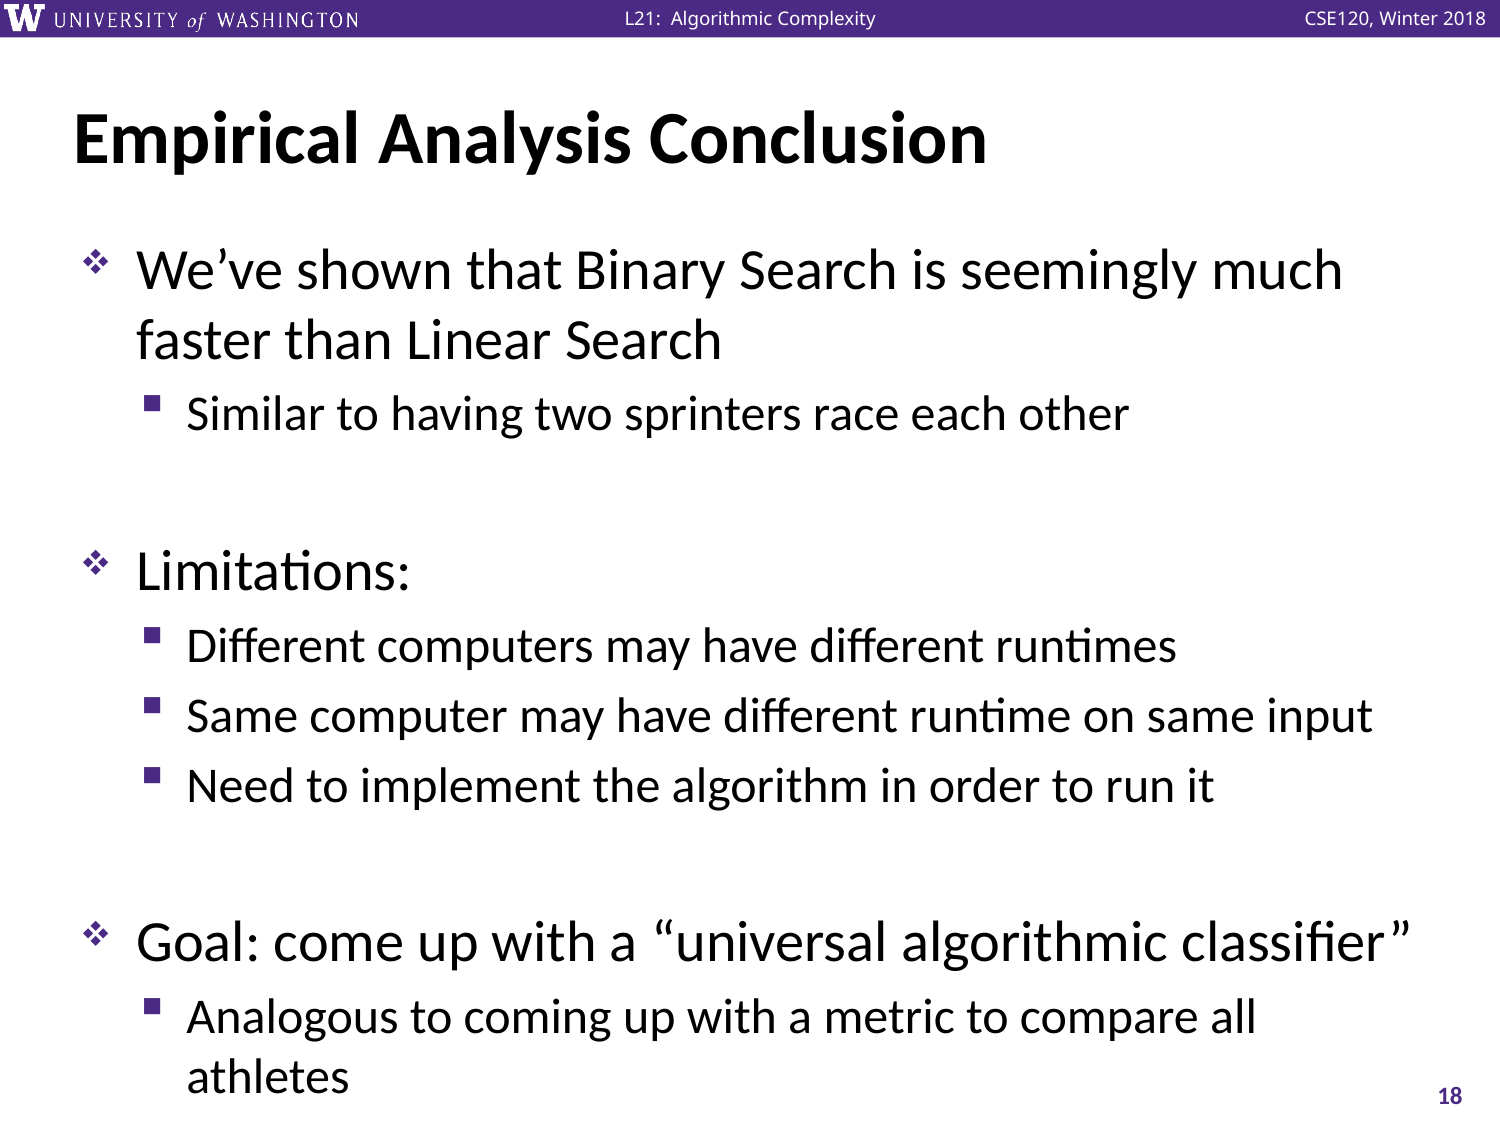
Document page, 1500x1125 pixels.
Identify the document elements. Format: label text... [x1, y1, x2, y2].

slide_number 18 [1400, 1065, 1500, 1125]
title Empirical Analysis Conclusion [58, 71, 1438, 197]
picture [4, 4, 358, 32]
list We’ve shown that Binary Search is seemingly much faster than Linear Search Similar to having two sprinters race each other Limitations: Different computers may have different runtimes Same computer may have different runtime on same input Need to implement the algorithm in order to run it Goal: come up with a “universal algorithmic classifier” Analogous to coming up with a metric to compare all athletes [64, 223, 1438, 1040]
